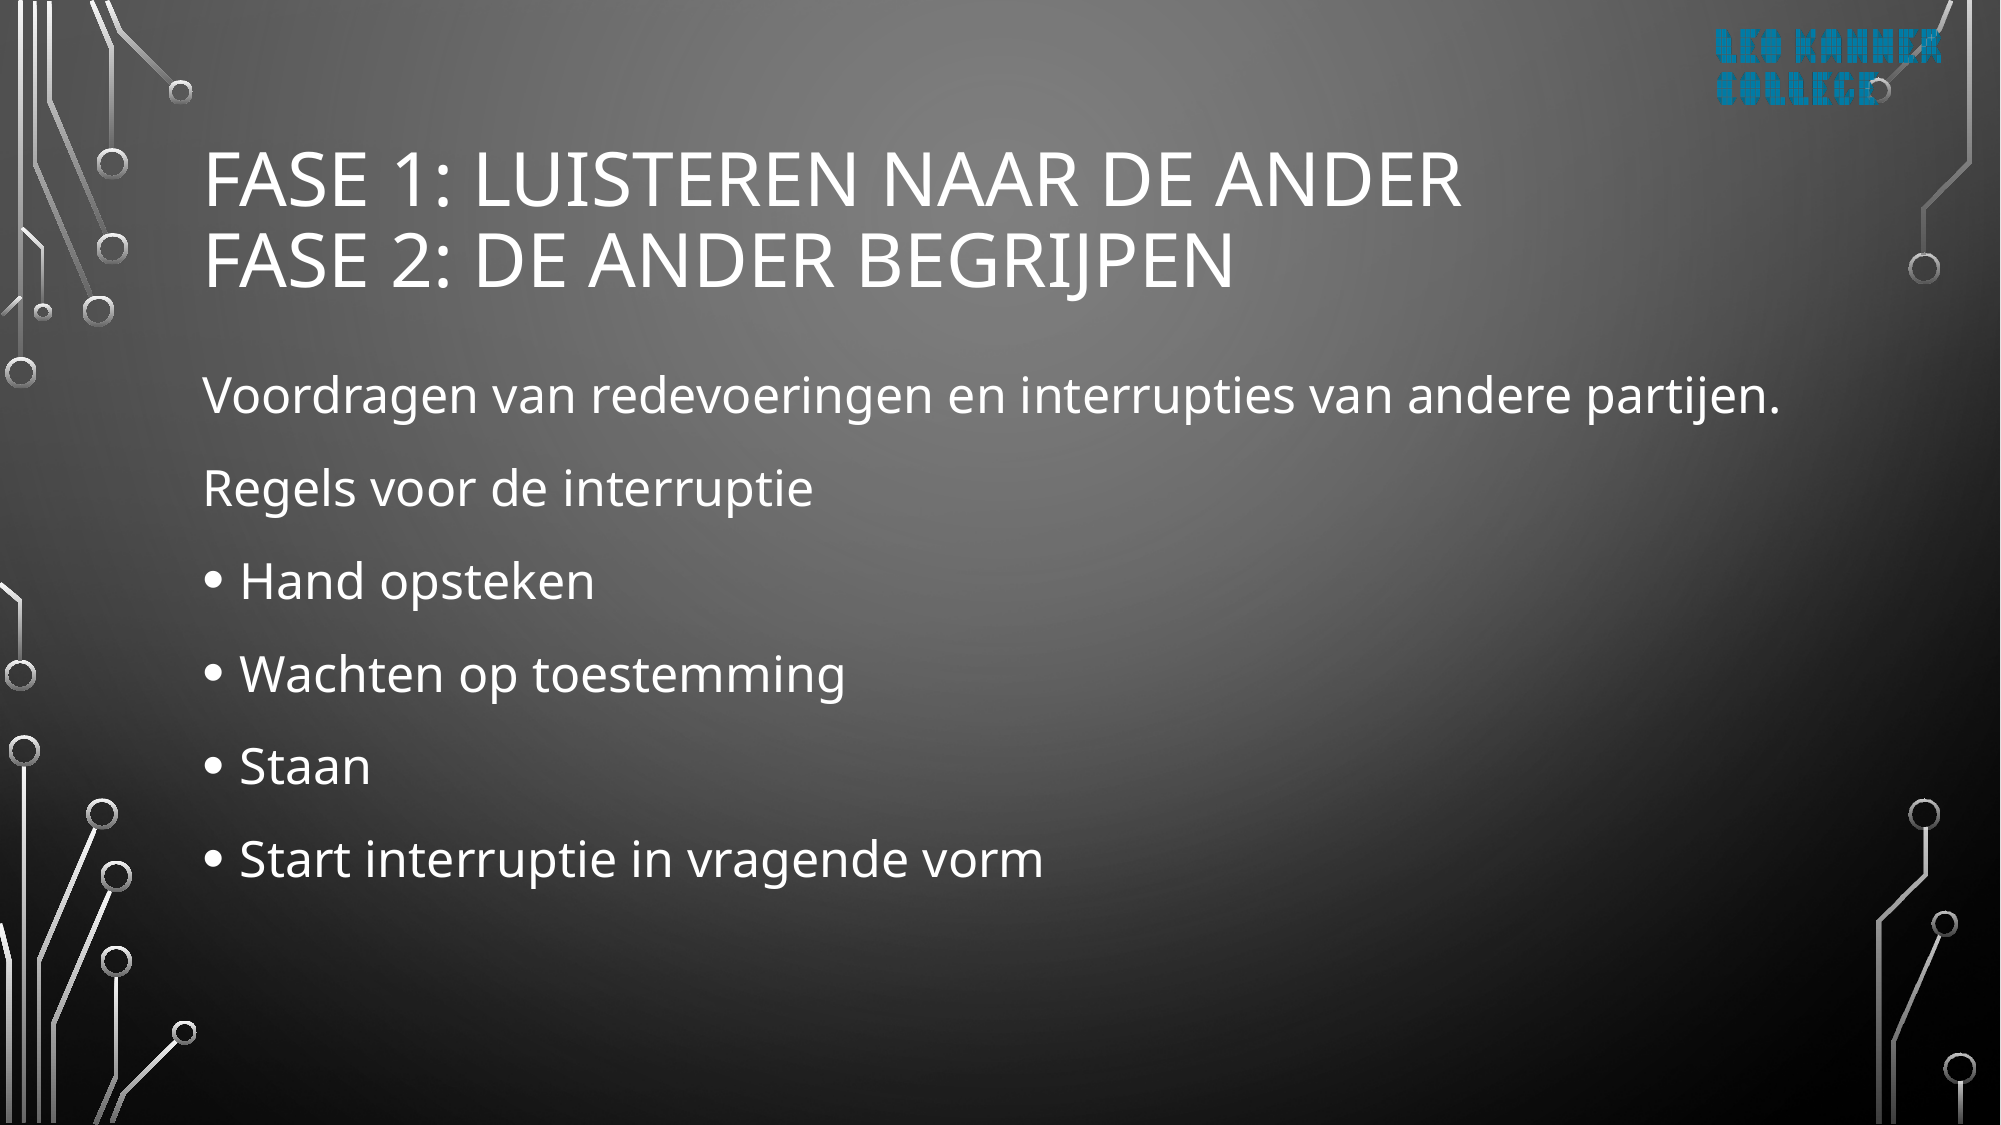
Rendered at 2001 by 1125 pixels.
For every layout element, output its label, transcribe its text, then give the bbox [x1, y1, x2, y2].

picture [1716, 29, 1941, 106]
picture [1937, 41, 1941, 51]
list Voordragen van redevoeringen en interrupties van andere partijen. Regels voor de interruptie Hand opsteken Wachten op toestemming Staan Start interruptie in vragende vorm [187, 343, 1813, 999]
picture [1801, 29, 1810, 37]
title Fase 1: luisteren naar de ander FASE 2: de ander begrijpen [187, 101, 1813, 343]
